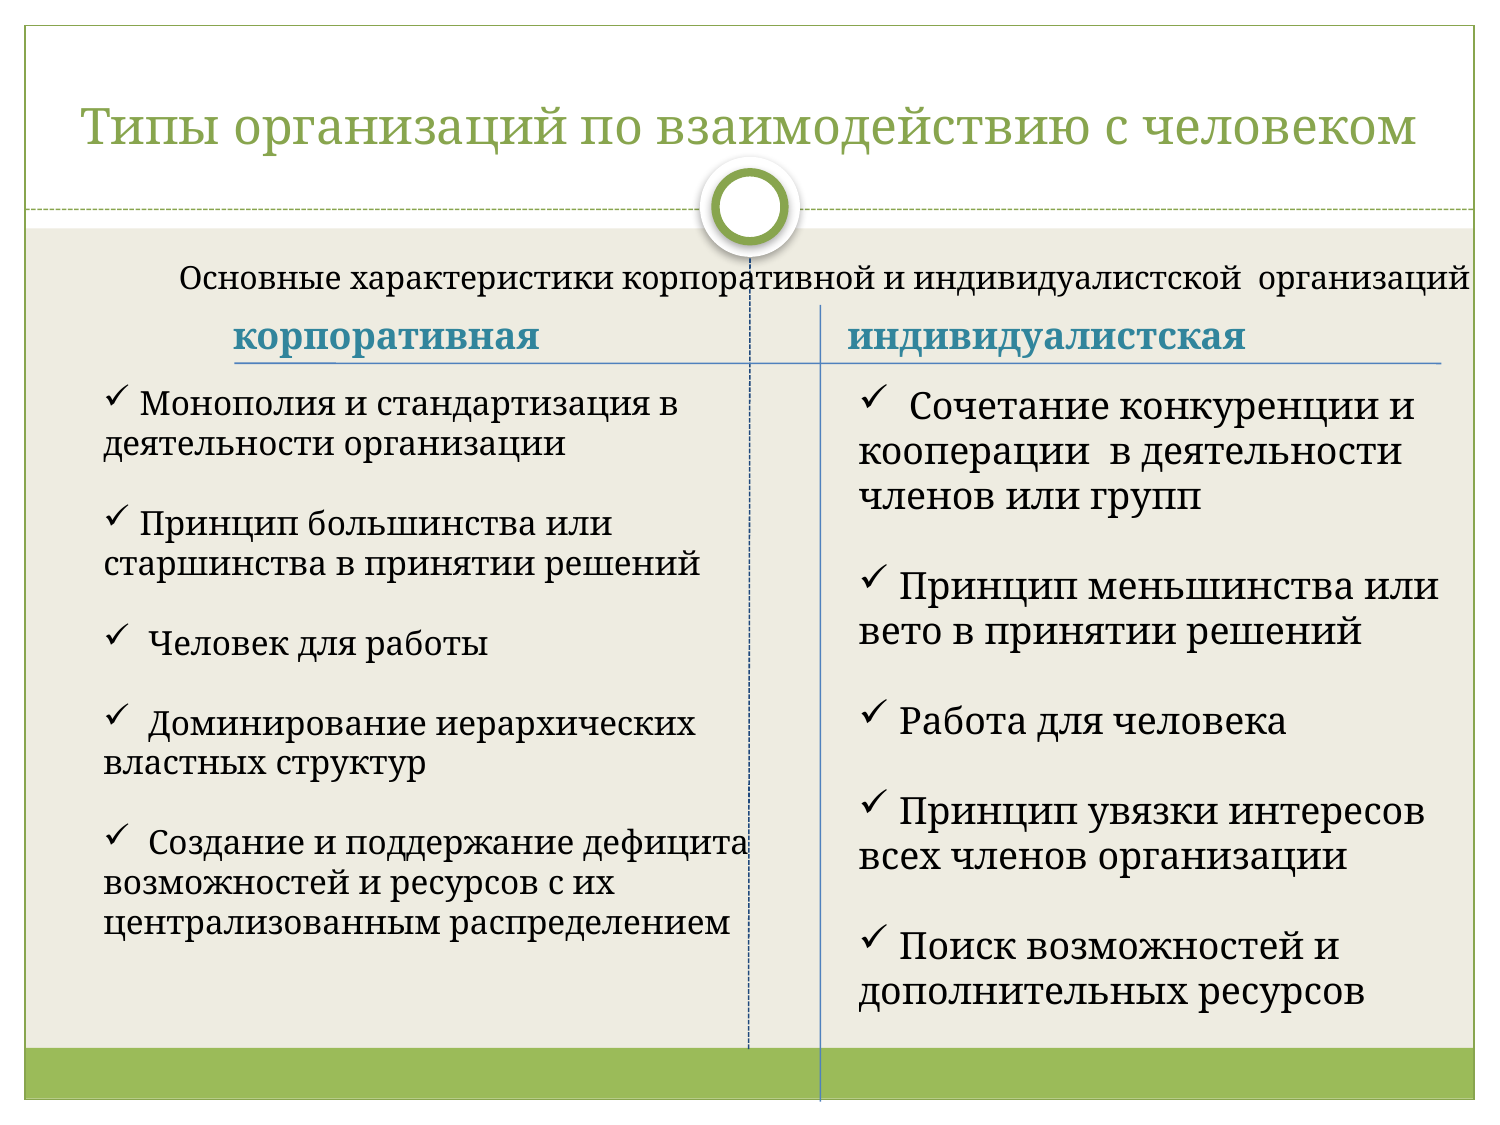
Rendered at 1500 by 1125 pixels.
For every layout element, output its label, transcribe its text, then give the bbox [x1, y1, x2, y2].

text_box индивидуалистская [832, 304, 1325, 361]
text_box Монополия и стандартизация в деятельности организации Принцип большинства или старшинства в принятии решений Человек для работы Доминирование иерархических властных структур Создание и поддержание дефицита возможностей и ресурсов с их централизованным распределением [88, 374, 774, 1069]
list Основные характеристики корпоративной и индивидуалистской организаций [164, 249, 1500, 305]
text_box Сочетание конкуренции и кооперации в деятельности членов или групп Принцип меньшинства или вето в принятии решений Работа для человека Принцип увязки интересов всех членов организации Поиск возможностей и дополнительных ресурсов [843, 374, 1477, 1020]
title Типы организаций по взаимодействию с человеком [49, 37, 1450, 162]
text_box корпоративная [218, 304, 668, 365]
